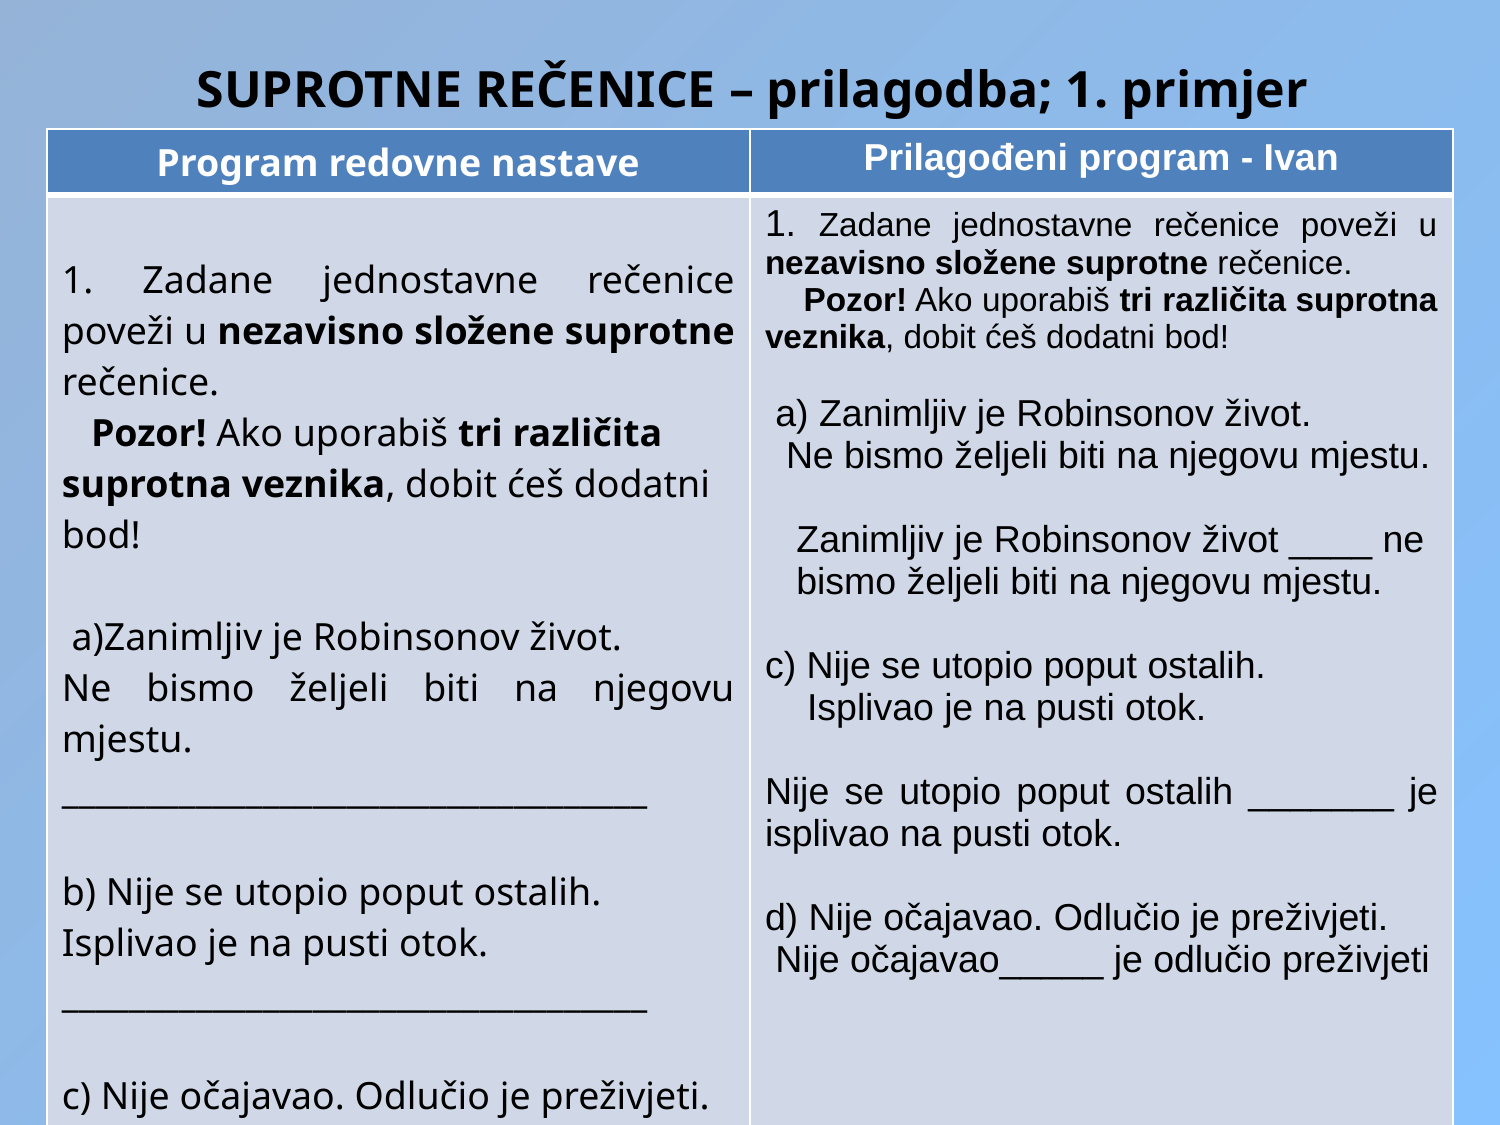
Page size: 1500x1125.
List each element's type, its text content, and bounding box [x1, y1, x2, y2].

table_cell 1. Zadane jednostavne rečenice poveži u nezavisno složene suprotne rečenice. Pozor! Ako uporabiš tri različita suprotna veznika, dobit ćeš dodatni bod! a)Zanimljiv je Robinsonov život. Ne bismo željeli biti na njegovu mjestu. ___________________________________ b) Nije se utopio poput ostalih. Isplivao je na pusti otok. ___________________________________ c) Nije očajavao. Odlučio je preživjeti. ___________________________________ [48, 198, 749, 1125]
table_cell 1. Zadane jednostavne rečenice poveži u nezavisno složene suprotne rečenice. Pozor! Ako uporabiš tri različita suprotna veznika, dobit ćeš dodatni bod! a) Zanimljiv je Robinsonov život. Ne bismo željeli biti na njegovu mjestu. Zanimljiv je Robinsonov život ____ ne bismo željeli biti na njegovu mjestu. c) Nije se utopio poput ostalih. Isplivao je na pusti otok. Nije se utopio poput ostalih _______ je isplivao na pusti otok. d) Nije očajavao. Odlučio je preživjeti. Nije očajavao_____ je odlučio preživjeti [751, 198, 1452, 1125]
table_header Program redovne nastave [48, 130, 749, 192]
table_header Prilagođeni program - Ivan [751, 130, 1452, 192]
title SUPROTNE REČENICE – prilagodba; 1. primjer [75, 45, 1430, 128]
